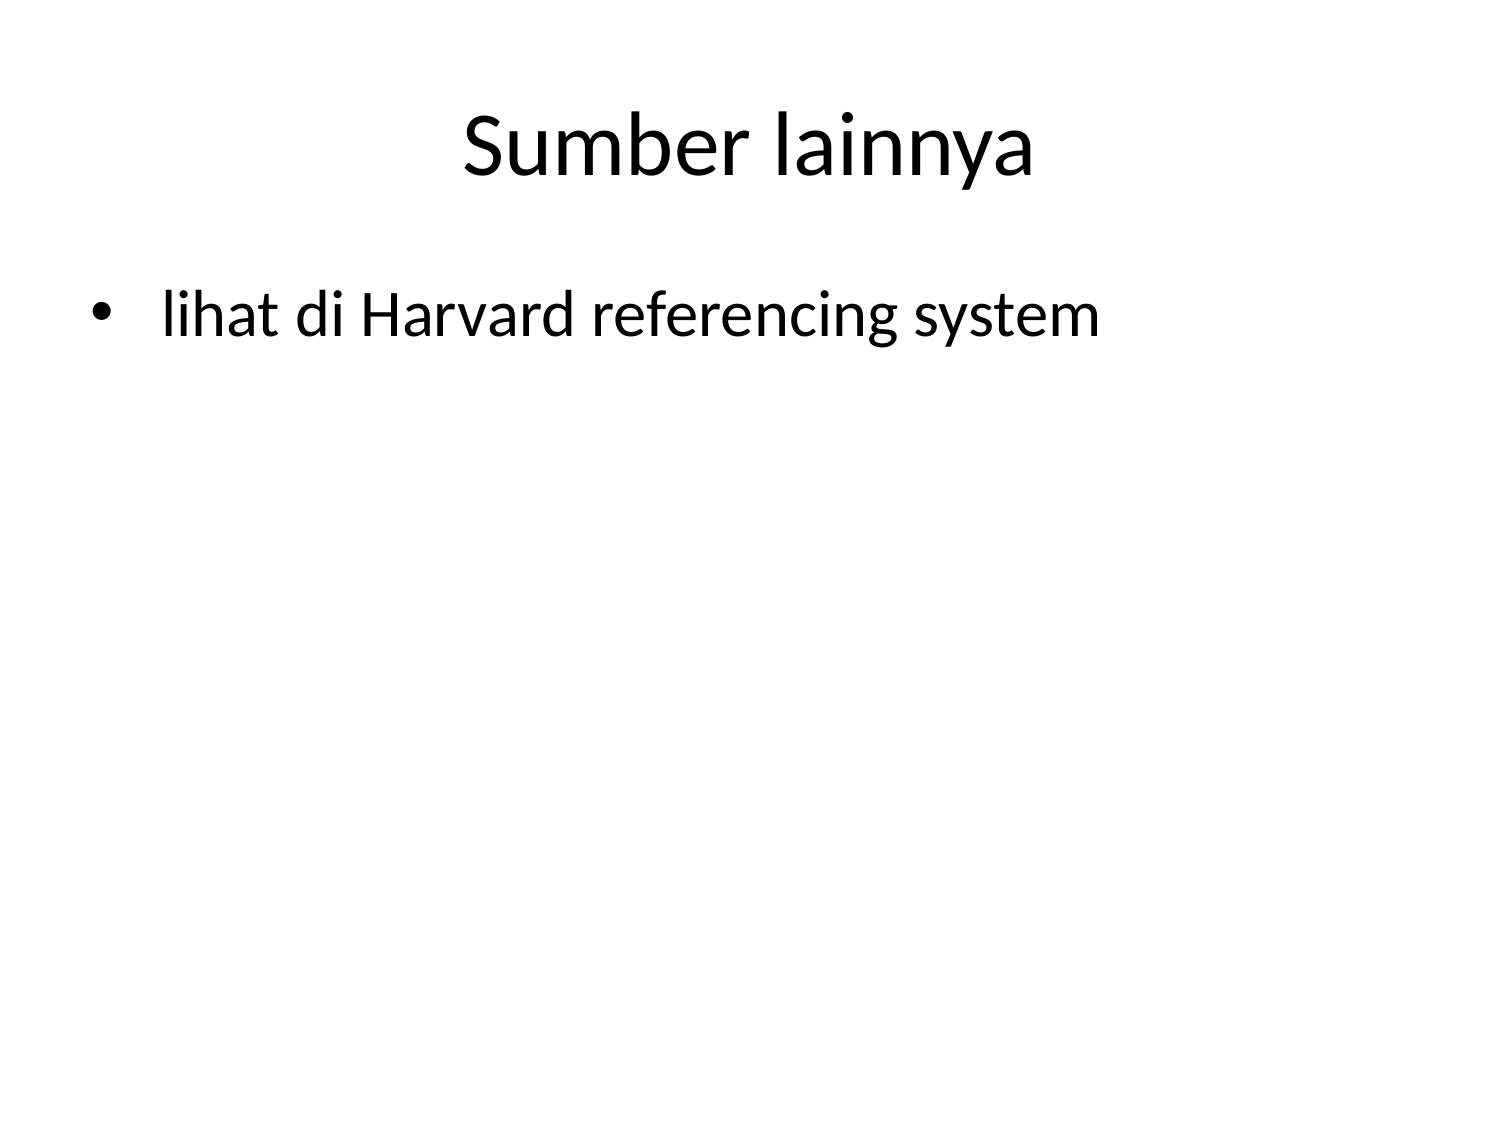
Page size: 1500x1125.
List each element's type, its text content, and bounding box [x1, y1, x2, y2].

list lihat di Harvard referencing system [75, 262, 1425, 1005]
title Sumber lainnya [75, 45, 1425, 233]
